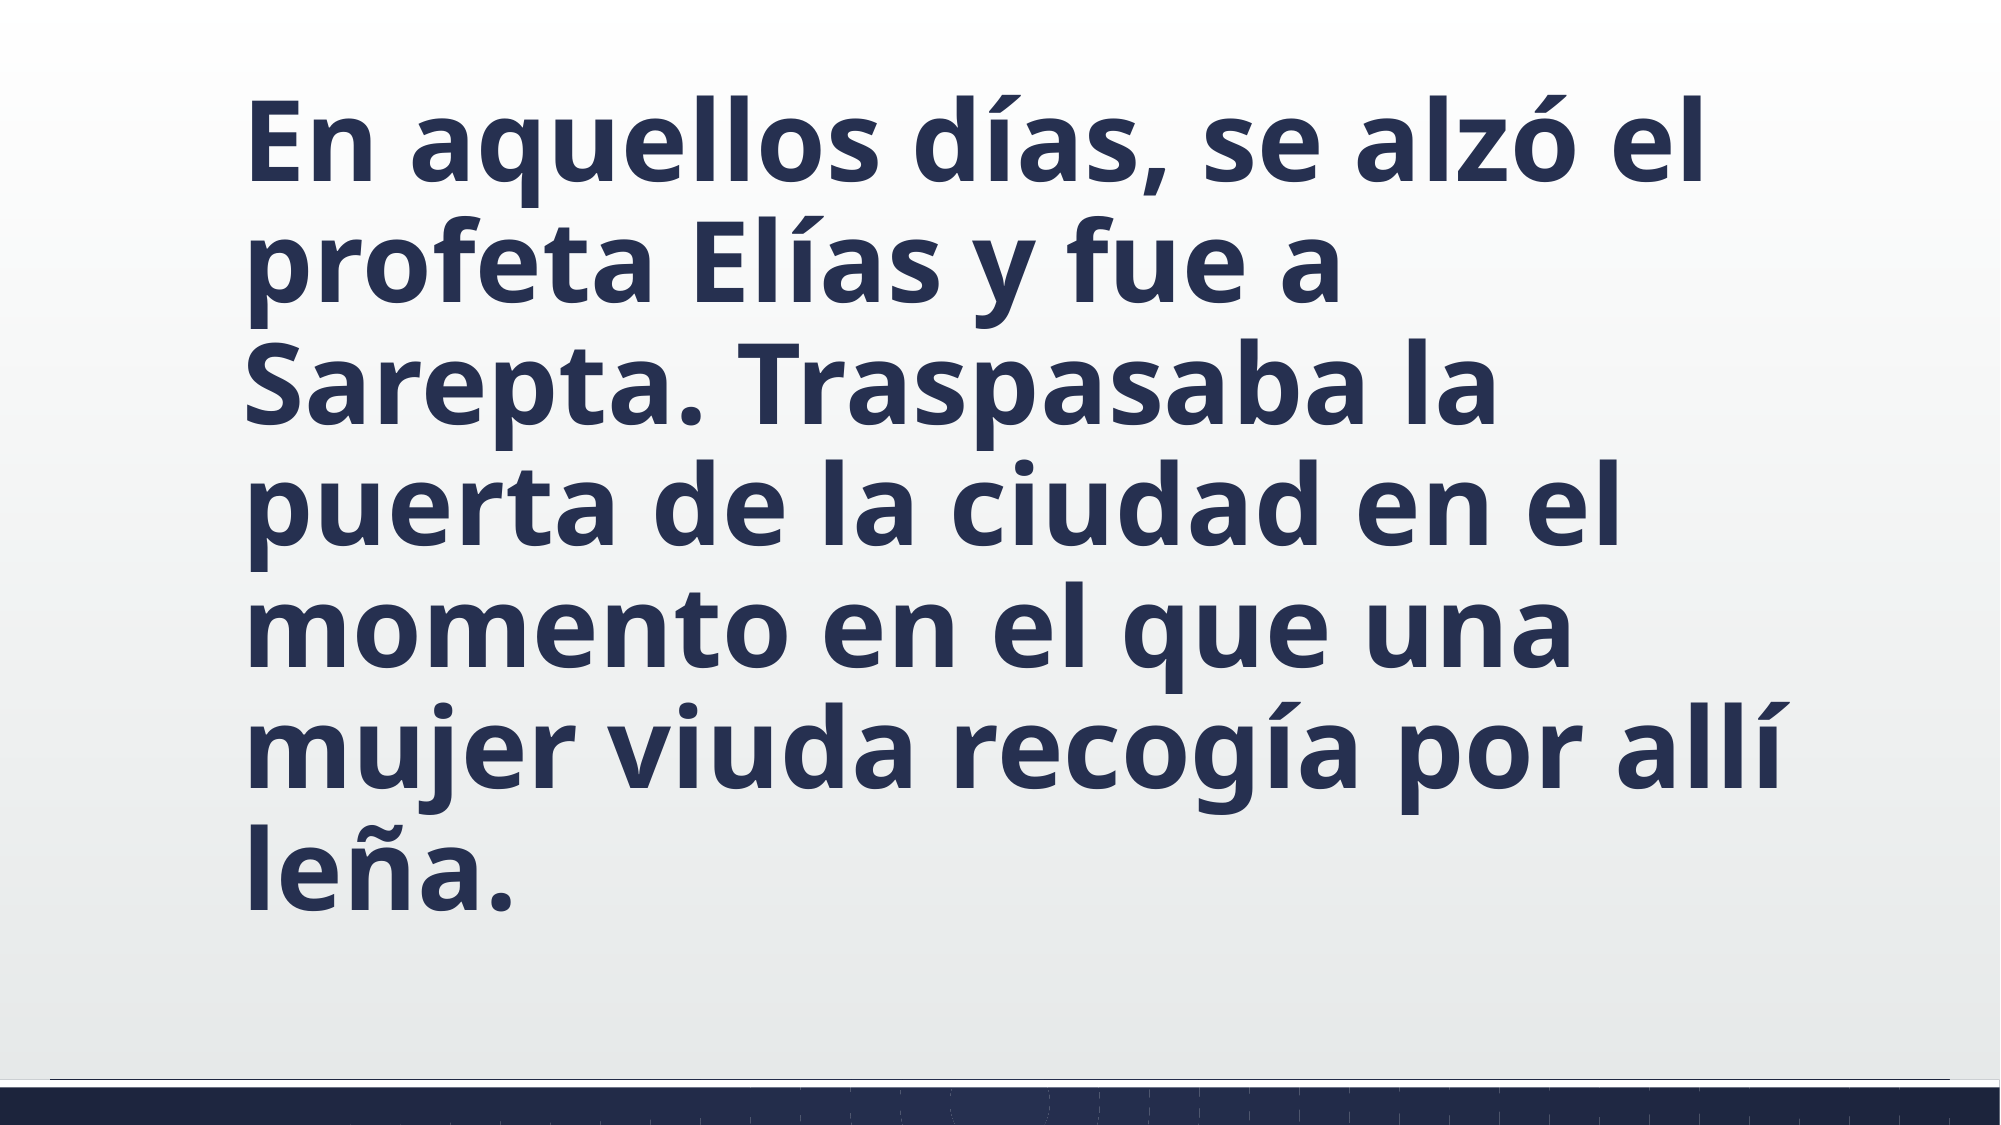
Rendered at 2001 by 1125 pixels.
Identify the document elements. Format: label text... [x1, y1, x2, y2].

list En aquellos días, se alzó el profeta Elías y fue a Sarepta. Traspasaba la puerta de la ciudad en el momento en el que una mujer viuda recogía por allí leña. [219, 76, 1816, 990]
